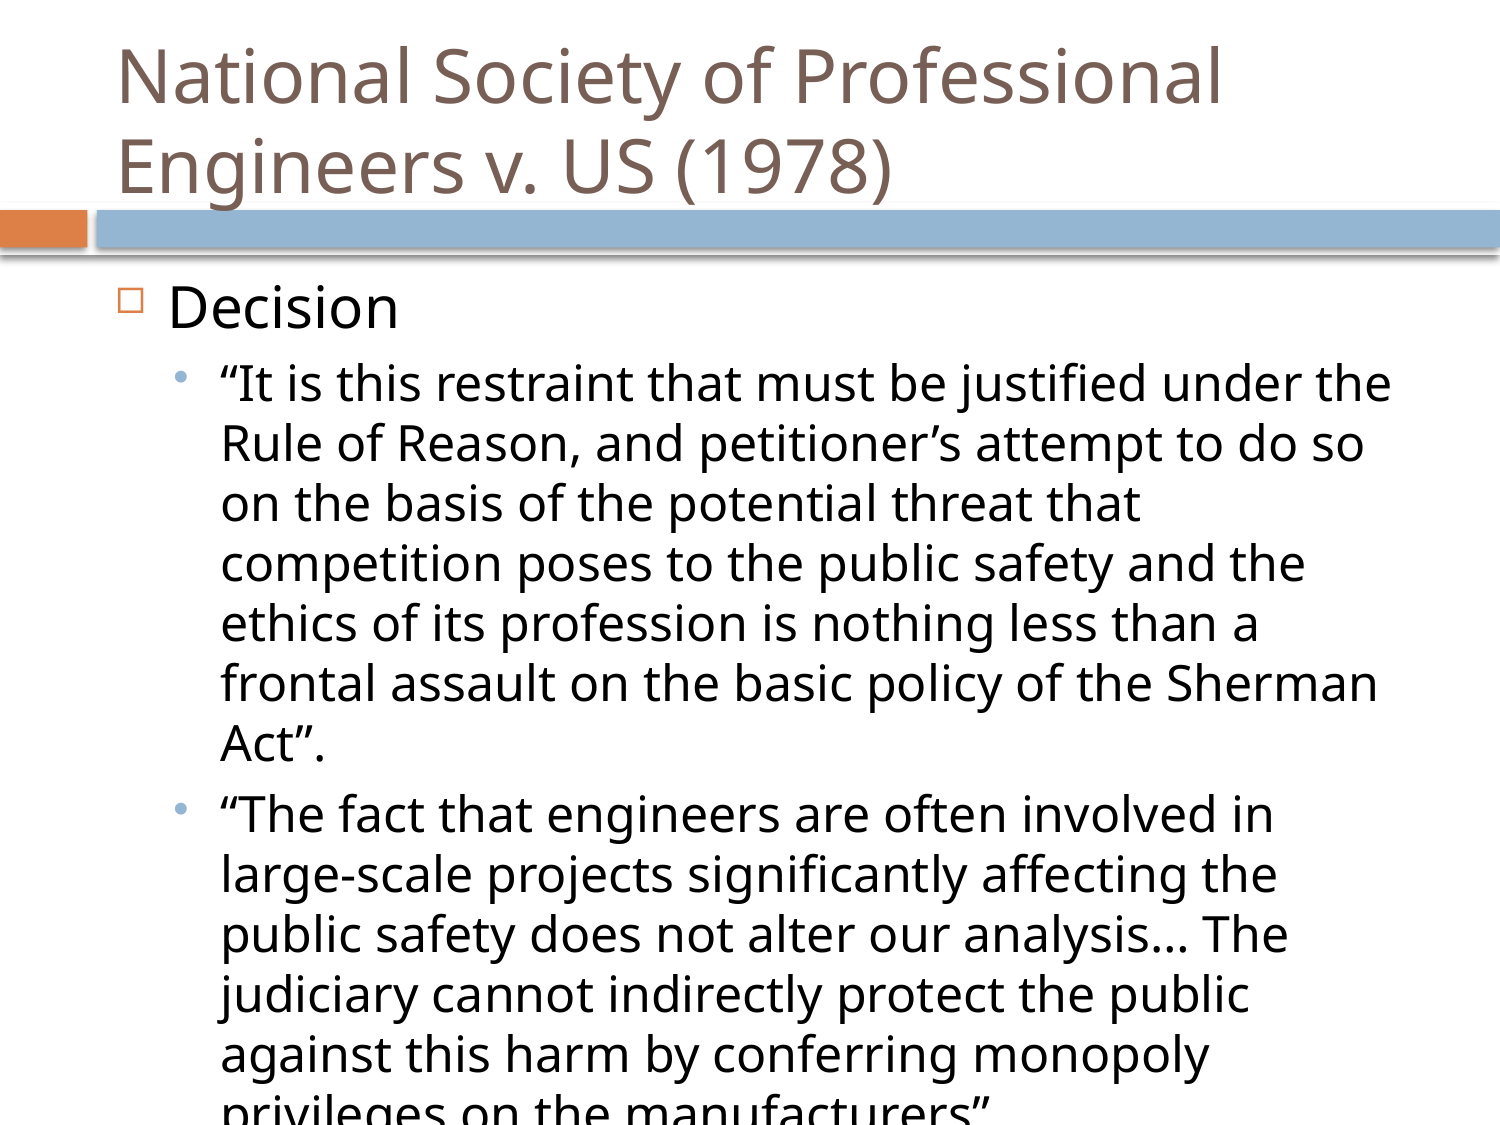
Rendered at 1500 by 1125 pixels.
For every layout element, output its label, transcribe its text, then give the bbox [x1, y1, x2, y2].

title National Society of Professional Engineers v. US (1978) [100, 37, 1438, 200]
list Decision “It is this restraint that must be justified under the Rule of Reason, and petitioner’s attempt to do so on the basis of the potential threat that competition poses to the public safety and the ethics of its profession is nothing less than a frontal assault on the basic policy of the Sherman Act”. “The fact that engineers are often involved in large-scale projects significantly affecting the public safety does not alter our analysis… The judiciary cannot indirectly protect the public against this harm by conferring monopoly privileges on the manufacturers”. [100, 262, 1438, 1000]
